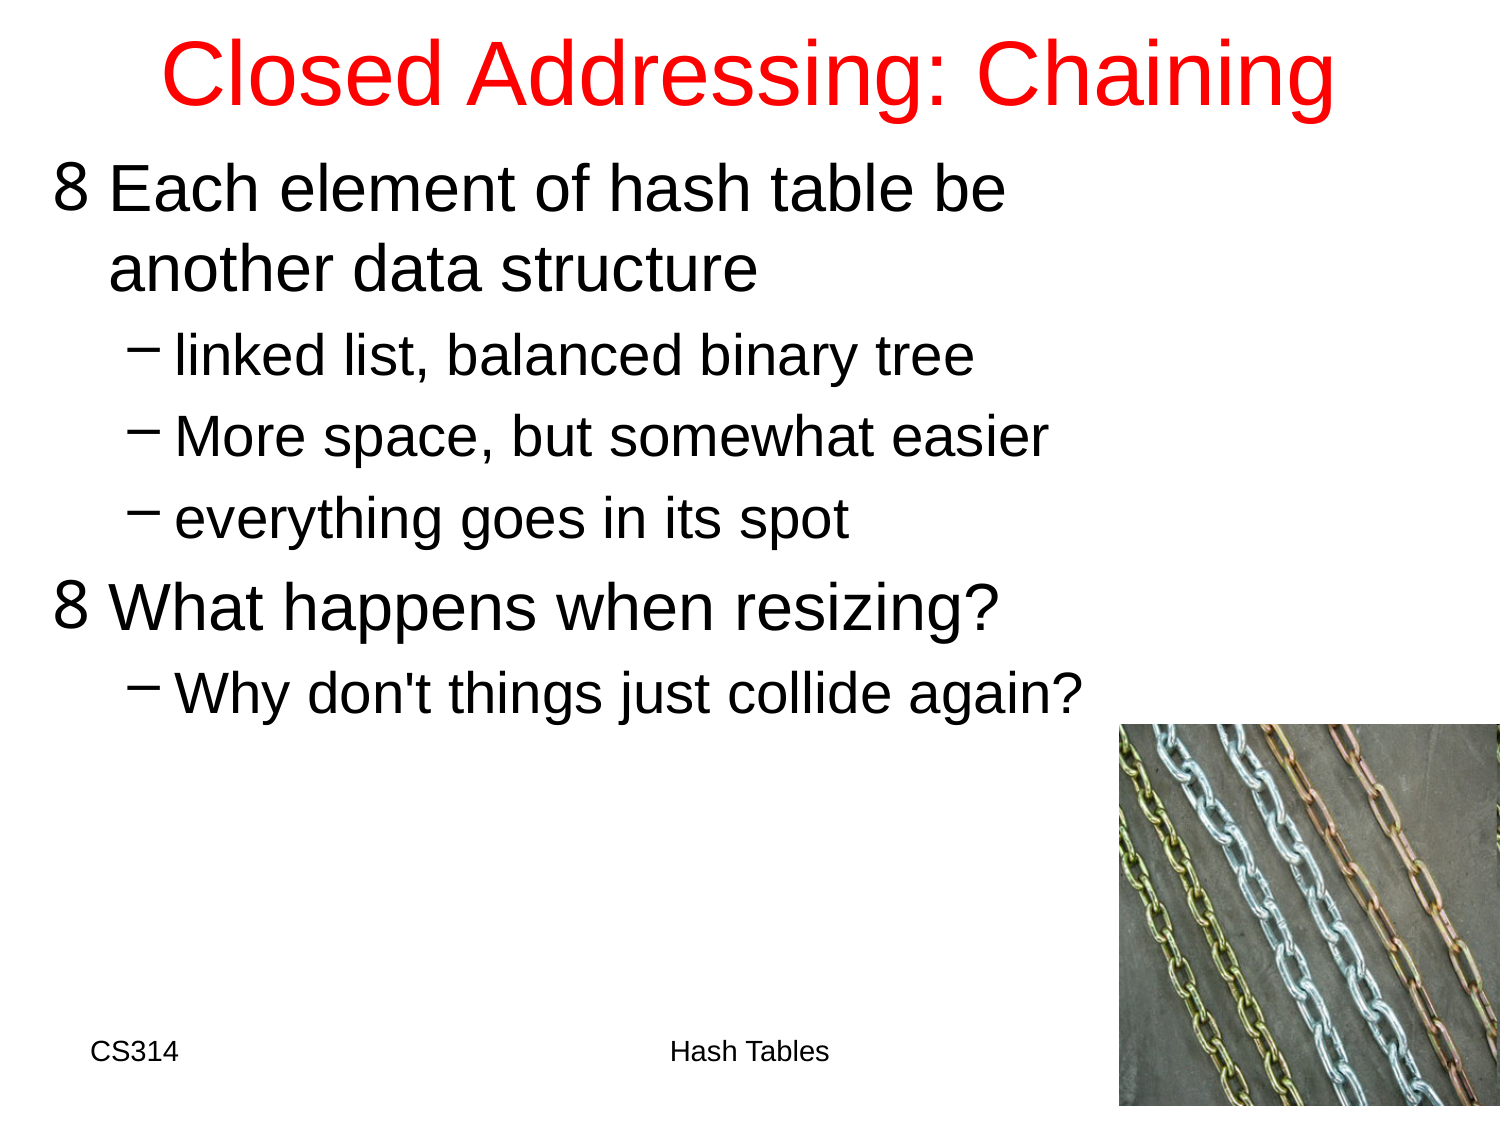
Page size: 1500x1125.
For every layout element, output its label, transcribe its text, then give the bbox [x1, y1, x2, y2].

slide_number CS314 [74, 1038, 451, 1101]
footer Hash Tables [462, 1038, 1038, 1101]
picture [1119, 724, 1500, 1106]
title Closed Addressing: Chaining [112, 0, 1388, 163]
list Each element of hash table be another data structure linked list, balanced binary tree More space, but somewhat easier everything goes in its spot What happens when resizing? Why don't things just collide again? [37, 137, 1225, 1038]
